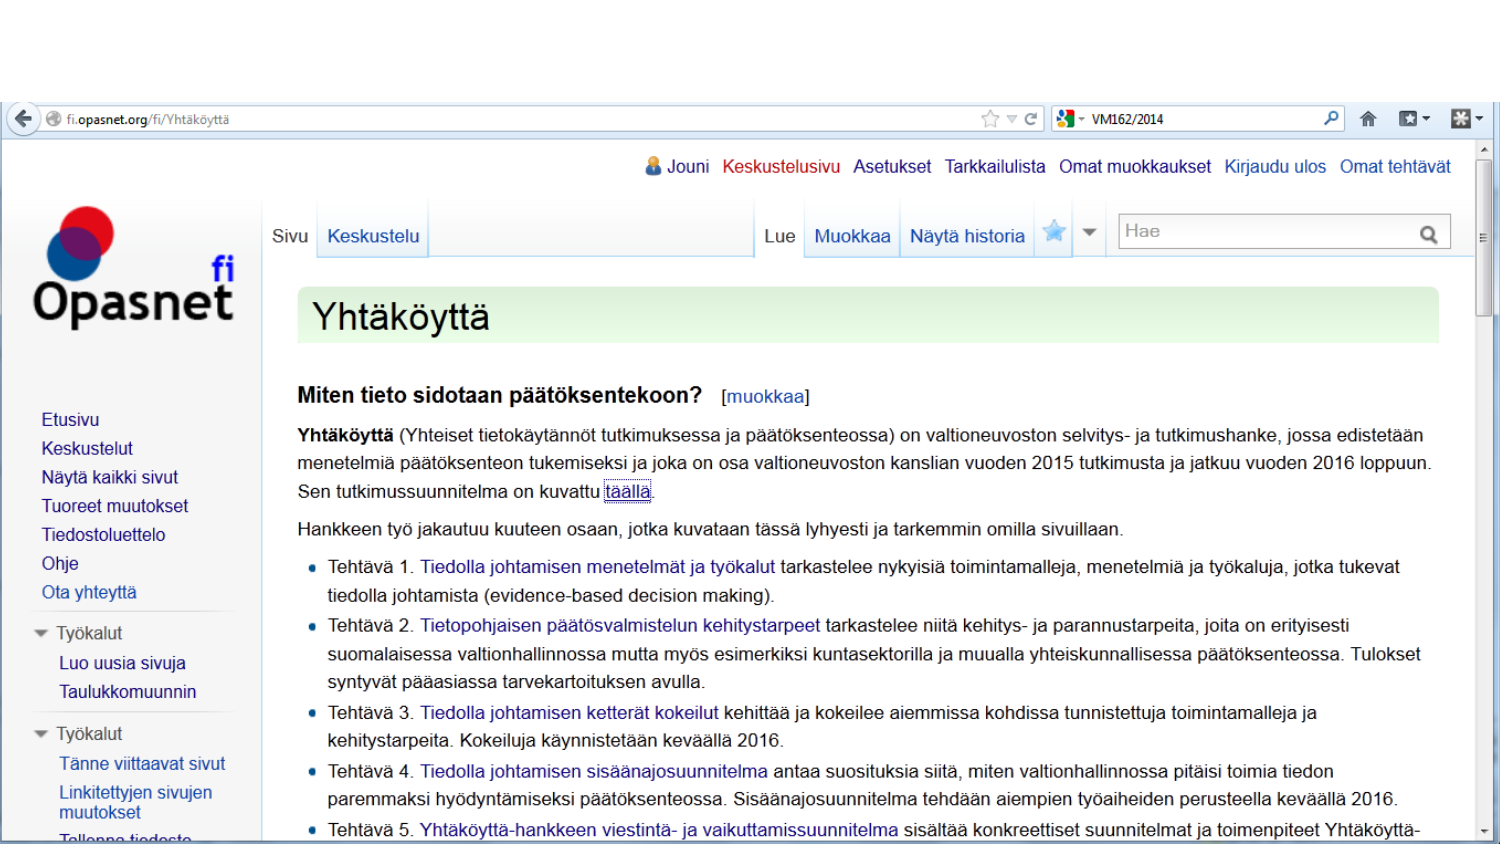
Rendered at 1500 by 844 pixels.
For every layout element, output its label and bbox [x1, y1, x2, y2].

picture [0, 102, 1500, 844]
